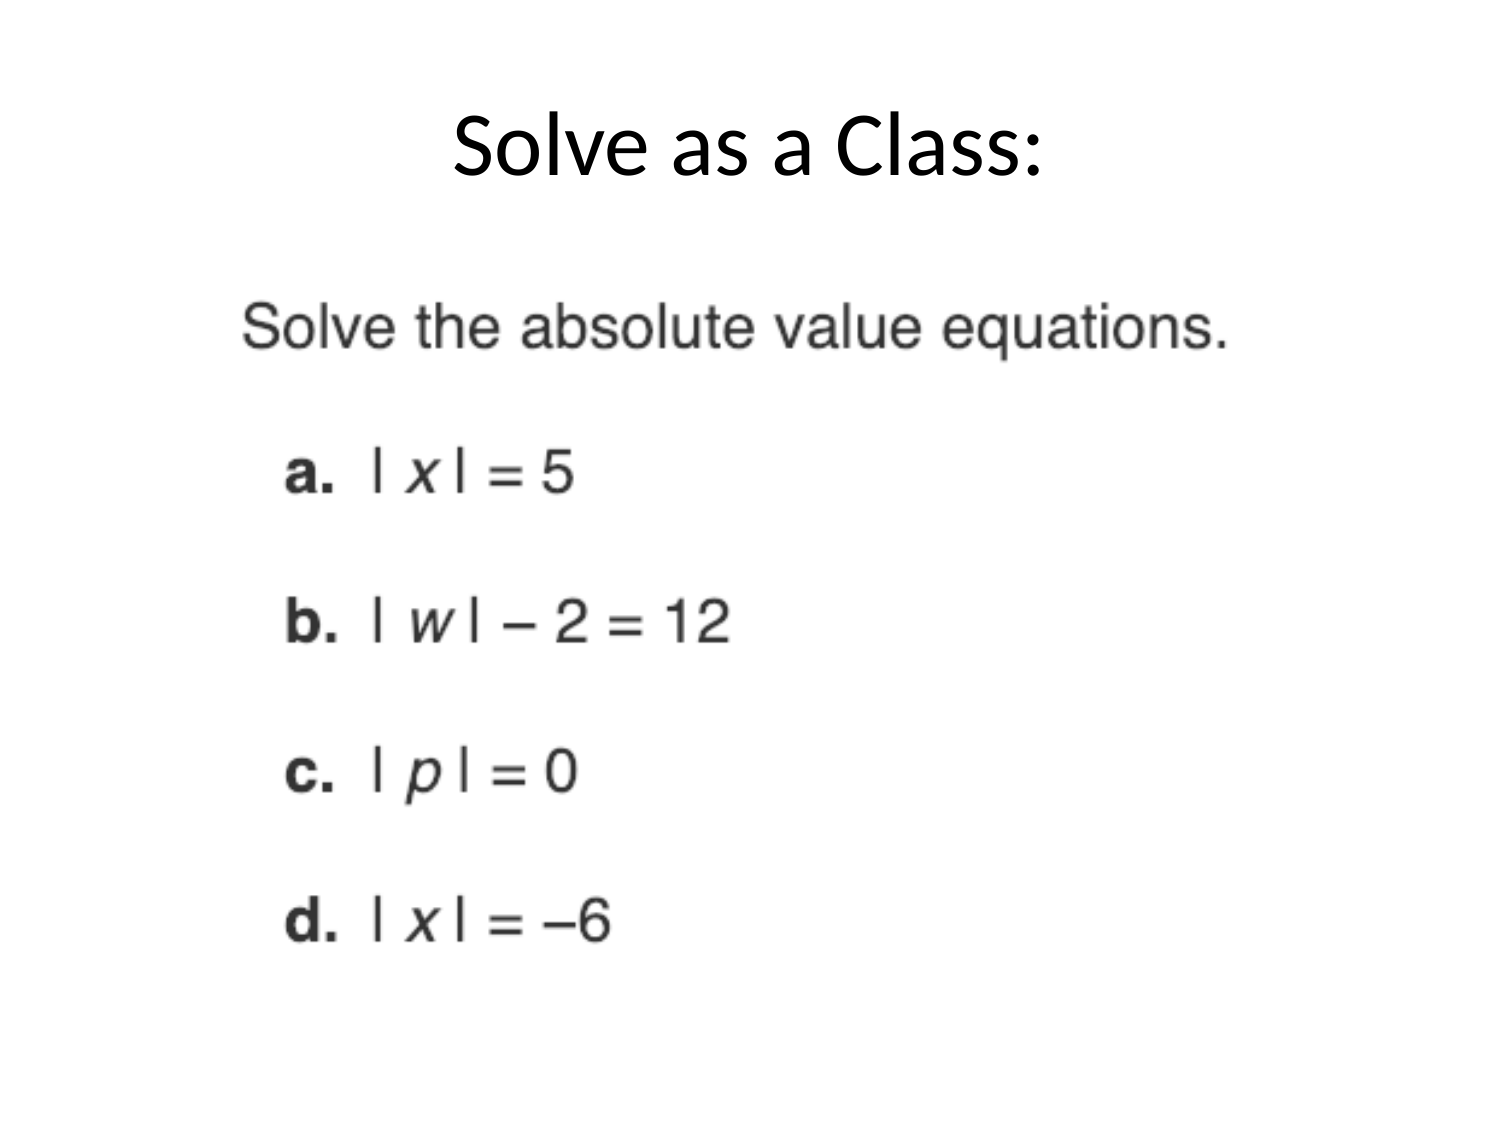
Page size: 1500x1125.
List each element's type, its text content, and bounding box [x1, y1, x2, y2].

title Solve as a Class: [75, 45, 1425, 233]
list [74, 262, 1426, 1006]
